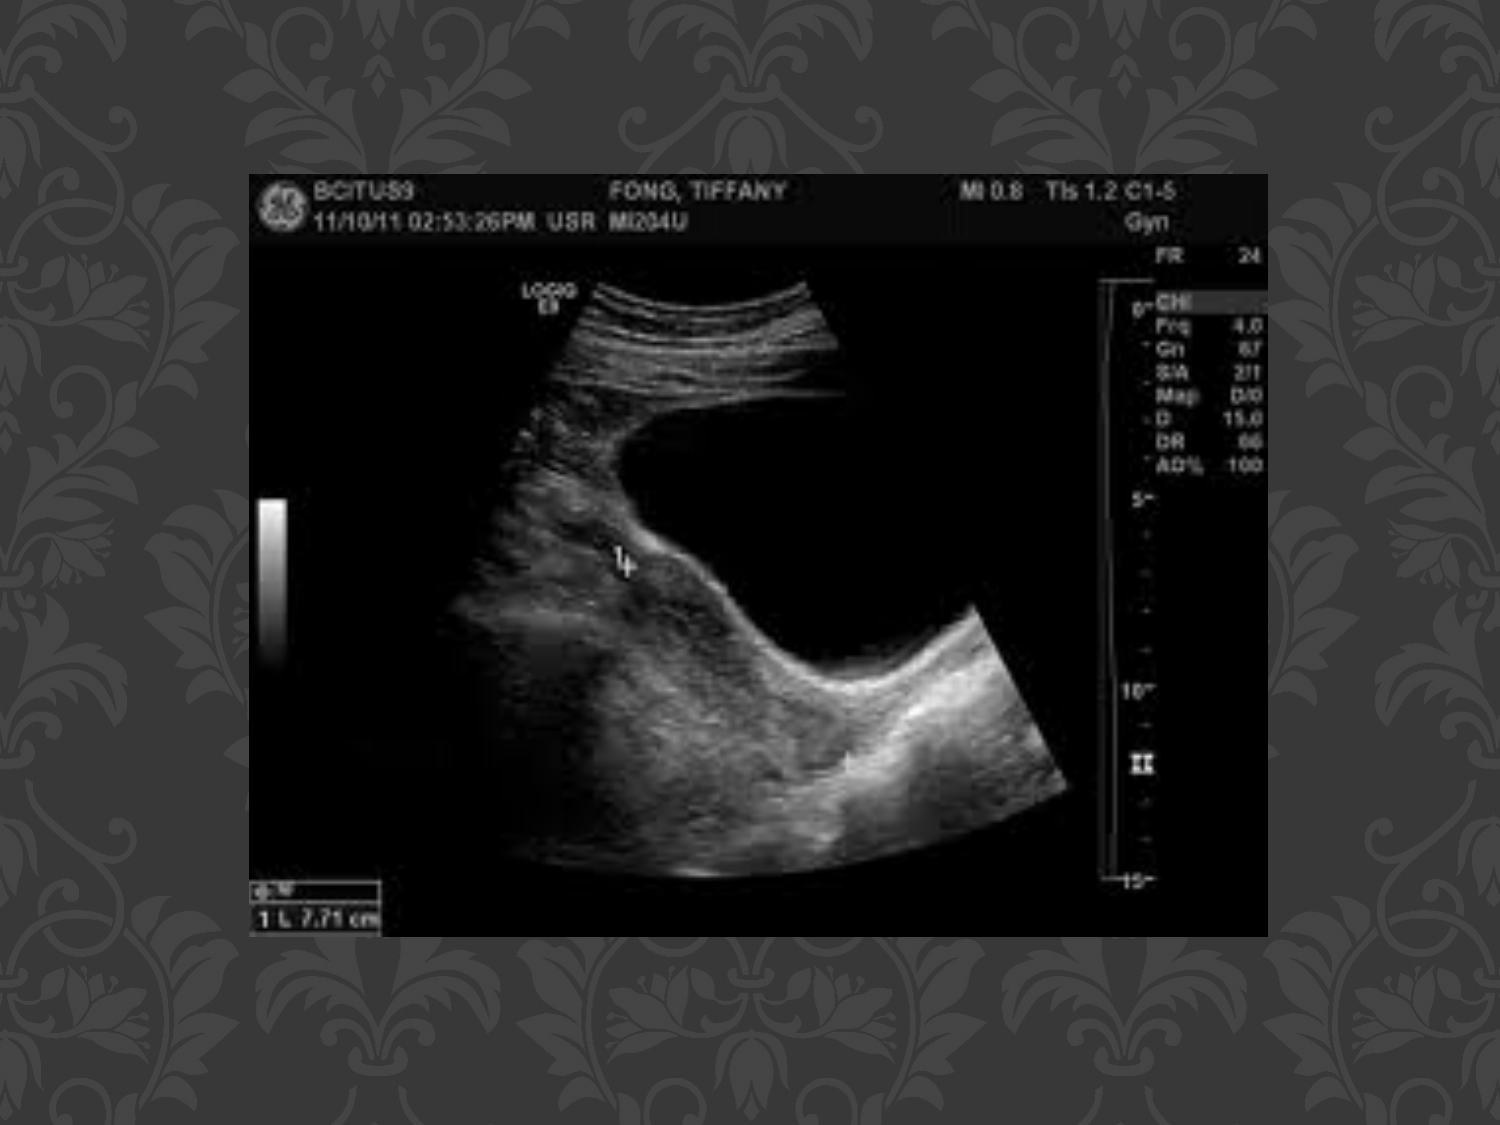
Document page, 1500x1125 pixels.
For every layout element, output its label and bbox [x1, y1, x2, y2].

picture [249, 174, 1268, 938]
